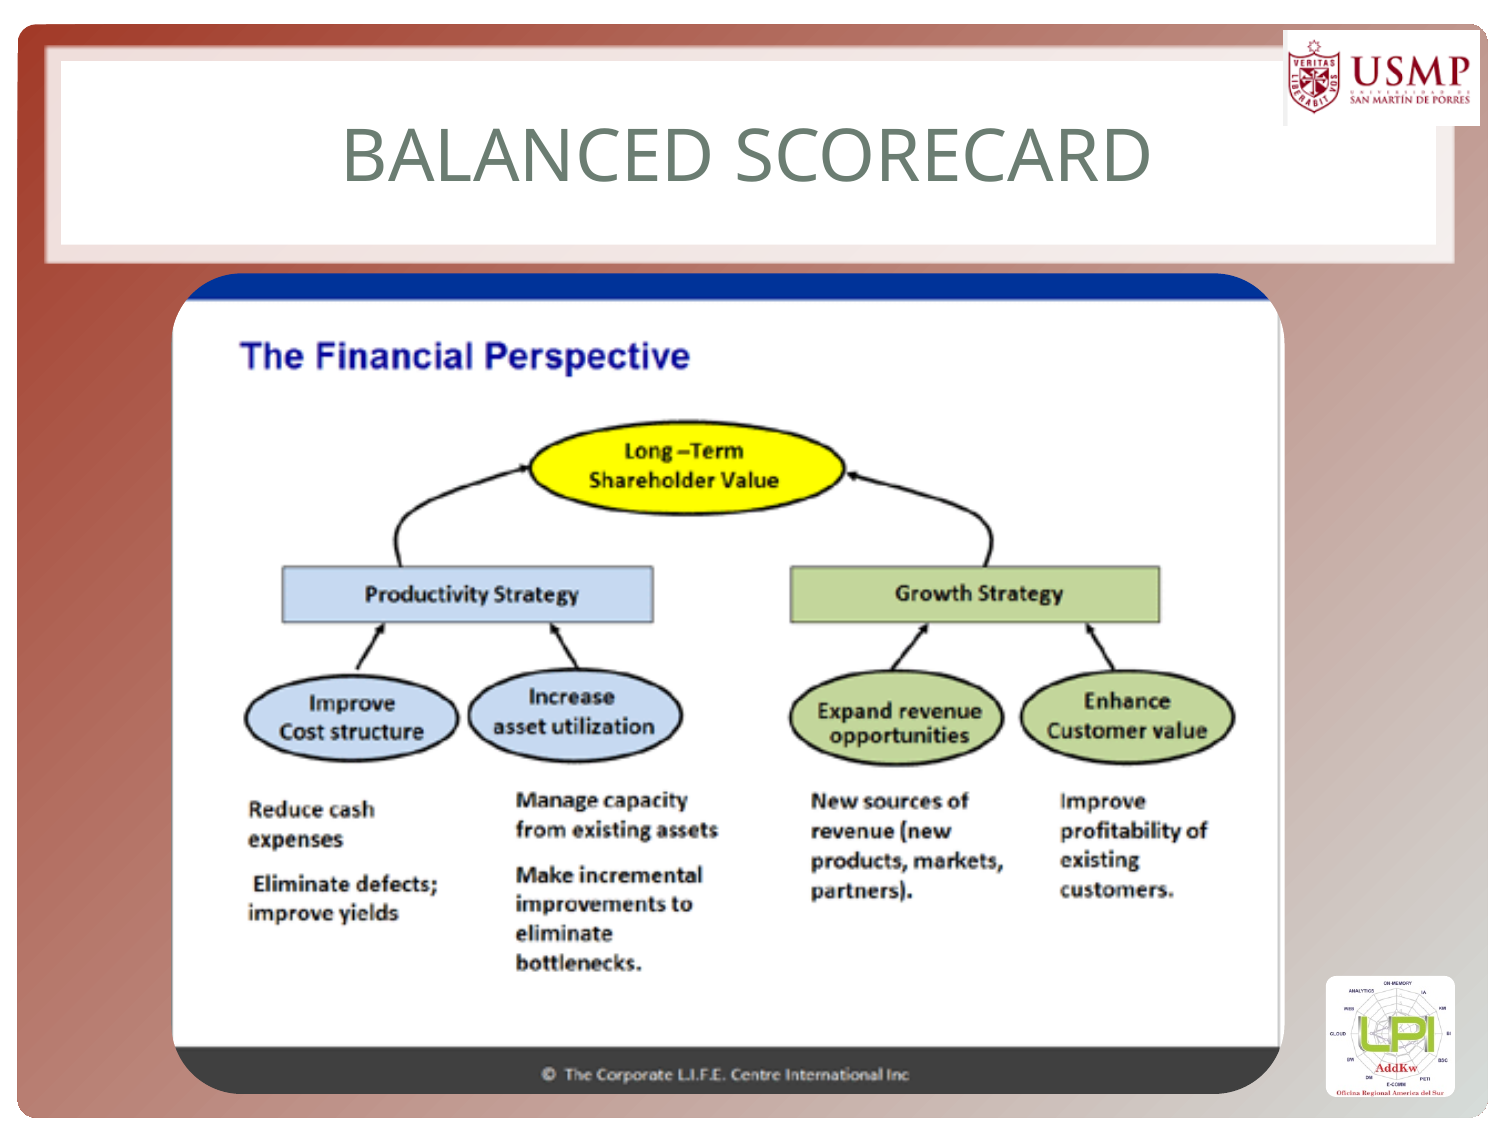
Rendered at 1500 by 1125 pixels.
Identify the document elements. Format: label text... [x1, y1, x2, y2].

title Balanced Scorecard [69, 66, 1425, 238]
picture [1283, 30, 1480, 126]
picture [170, 273, 1285, 1095]
picture [1325, 975, 1455, 1097]
